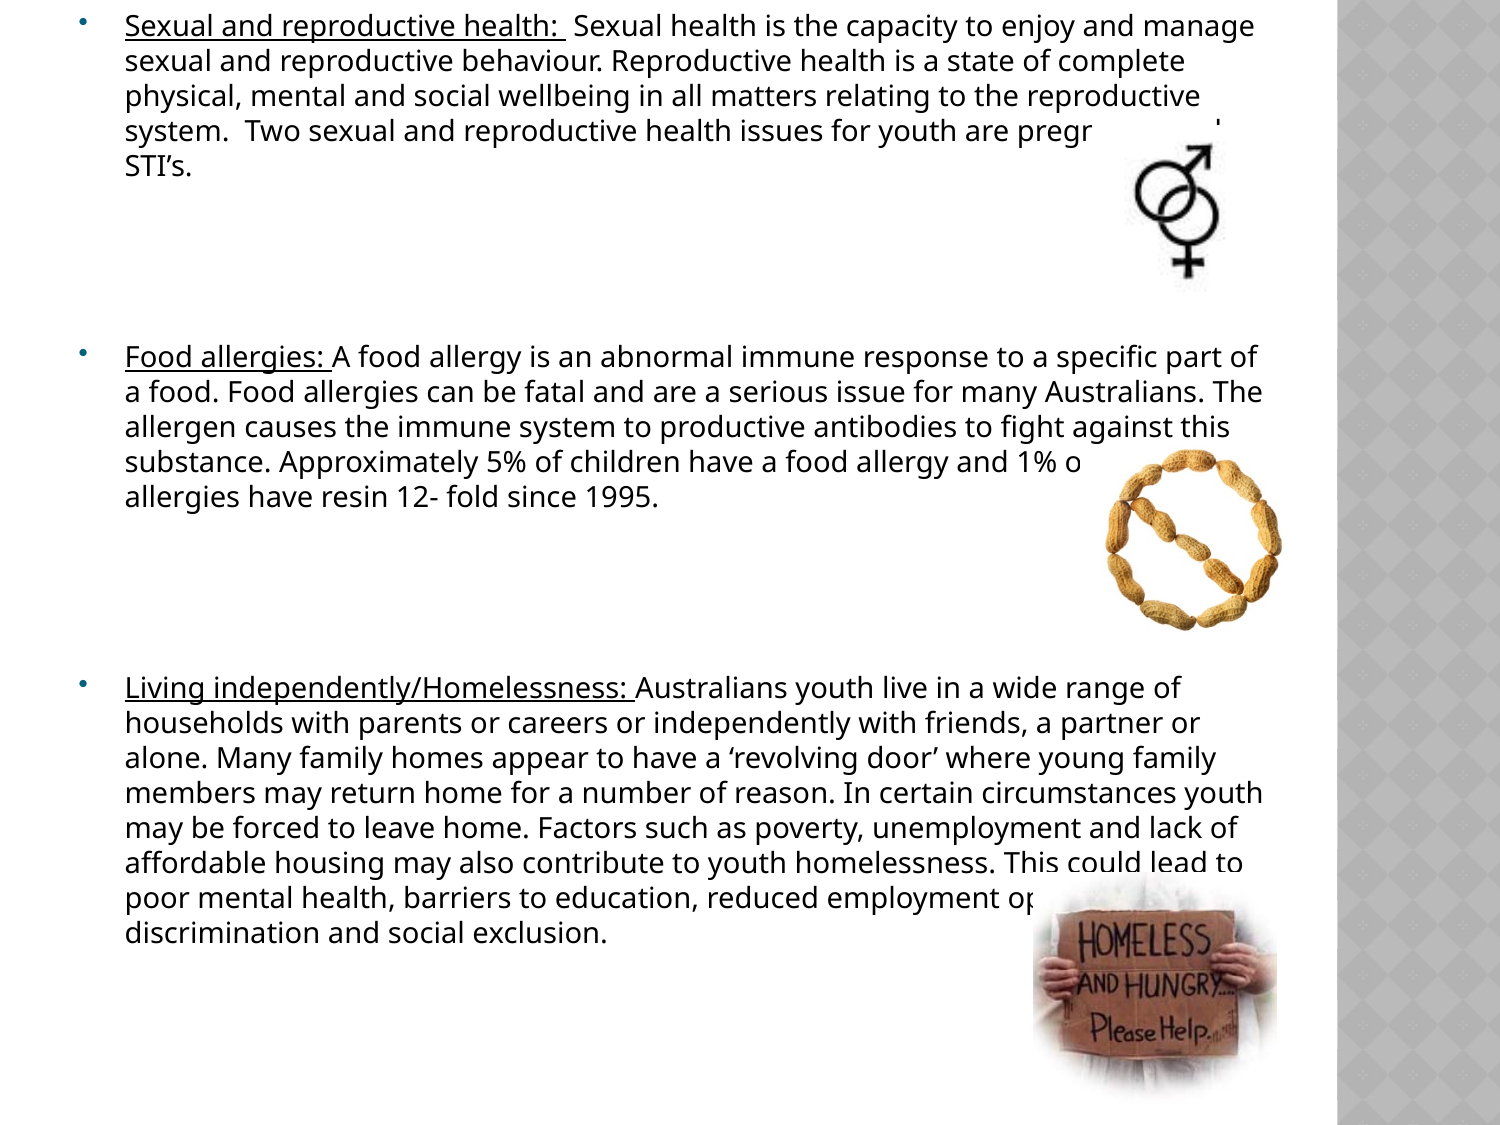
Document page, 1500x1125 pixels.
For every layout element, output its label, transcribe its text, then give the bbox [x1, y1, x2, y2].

picture [1080, 443, 1306, 638]
list Sexual and reproductive health: Sexual health is the capacity to enjoy and manage sexual and reproductive behaviour. Reproductive health is a state of complete physical, mental and social wellbeing in all matters relating to the reproductive system. Two sexual and reproductive health issues for youth are pregnancy and STI’s. Food allergies: A food allergy is an abnormal immune response to a specific part of a food. Food allergies can be fatal and are a serious issue for many Australians. The allergen causes the immune system to productive antibodies to fight against this substance. Approximately 5% of children have a food allergy and 1% of adults. Food allergies have resin 12- fold since 1995. Living independently/Homelessness: Australians youth live in a wide range of households with parents or careers or independently with friends, a partner or alone. Many family homes appear to have a ‘revolving door’ where young family members may return home for a number of reason. In certain circumstances youth may be forced to leave home. Factors such as poverty, unemployment and lack of affordable housing may also contribute to youth homelessness. This could lead to poor mental health, barriers to education, reduced employment opportunities, discrimination and social exclusion. [64, 0, 1294, 1040]
picture [1092, 124, 1284, 292]
picture [1033, 871, 1278, 1125]
